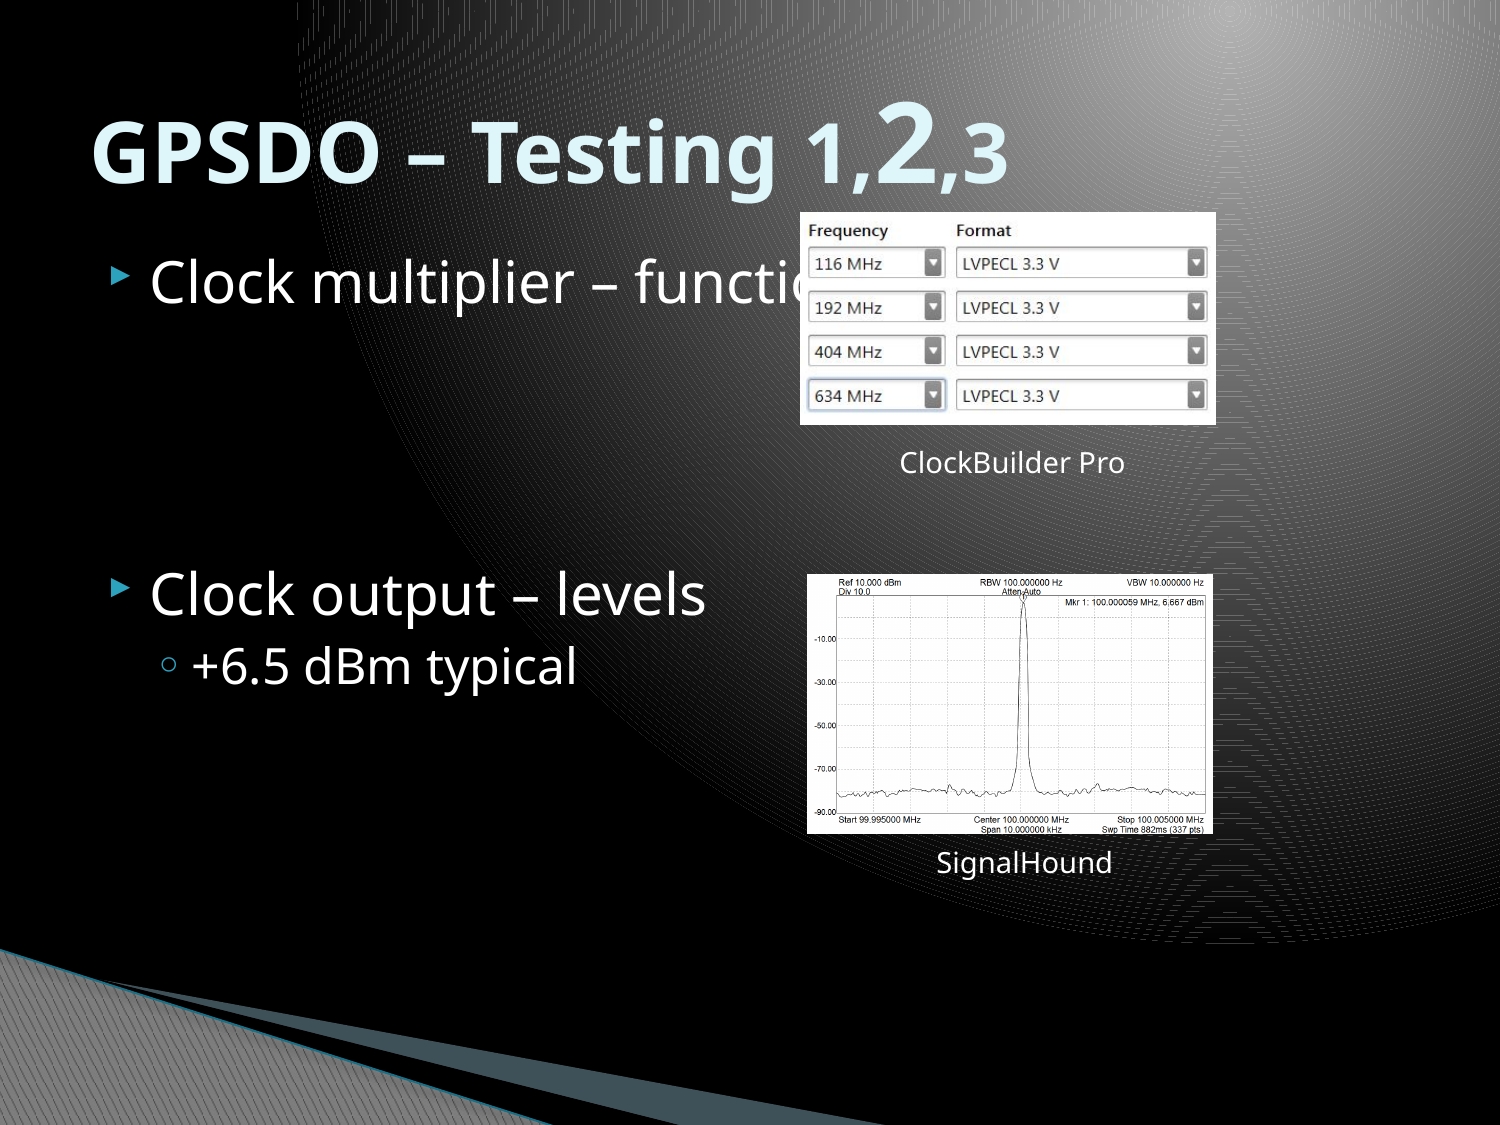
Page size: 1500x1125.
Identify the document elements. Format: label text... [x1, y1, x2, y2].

picture [0, 952, 543, 1125]
text_box ClockBuilder Pro [875, 437, 1150, 488]
text_box SignalHound [900, 845, 1150, 888]
list Clock multiplier – function Clock output – levels +6.5 dBm typical [75, 237, 913, 980]
picture [799, 212, 1216, 426]
picture [806, 574, 1213, 835]
title GPSDO – Testing 1,2,3 [75, 45, 1425, 233]
